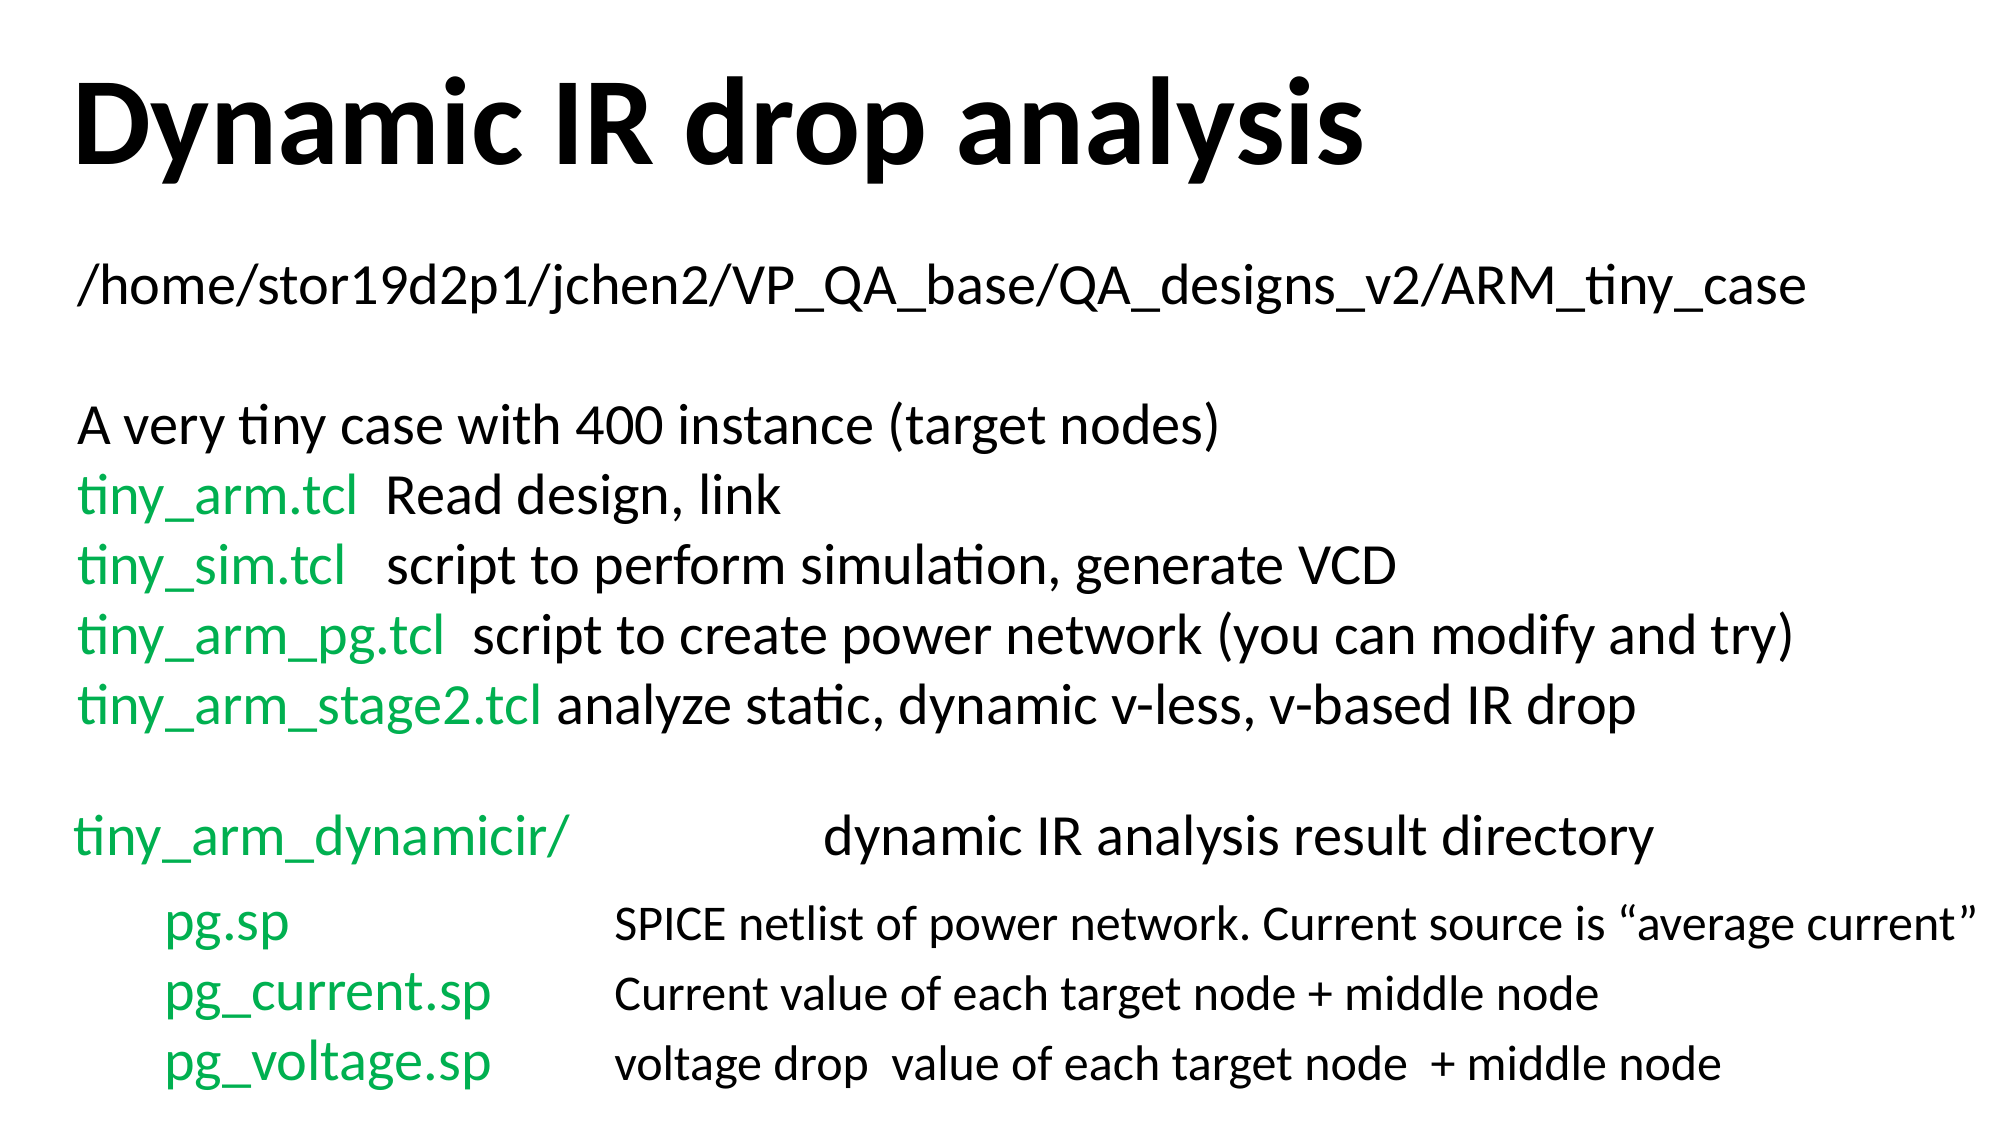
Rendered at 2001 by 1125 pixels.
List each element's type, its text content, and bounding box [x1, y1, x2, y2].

text_box pg.sp SPICE netlist of power network. Current source is “average current” pg_current.sp Current value of each target node + middle node pg_voltage.sp voltage drop value of each target node + middle node [149, 875, 2000, 1100]
text_box /home/stor19d2p1/jchen2/VP_QA_base/QA_designs_v2/ARM_tiny_case A very tiny case with 400 instance (target nodes) tiny_arm.tcl Read design, link tiny_sim.tcl script to perform simulation, generate VCD tiny_arm_pg.tcl script to create power network (you can modify and try) tiny_arm_stage2.tcl analyze static, dynamic v-less, v-based IR drop [62, 239, 1824, 744]
text_box tiny_arm_dynamicir/ dynamic IR analysis result directory [59, 789, 1671, 874]
text_box Dynamic IR drop analysis [57, 32, 1382, 197]
